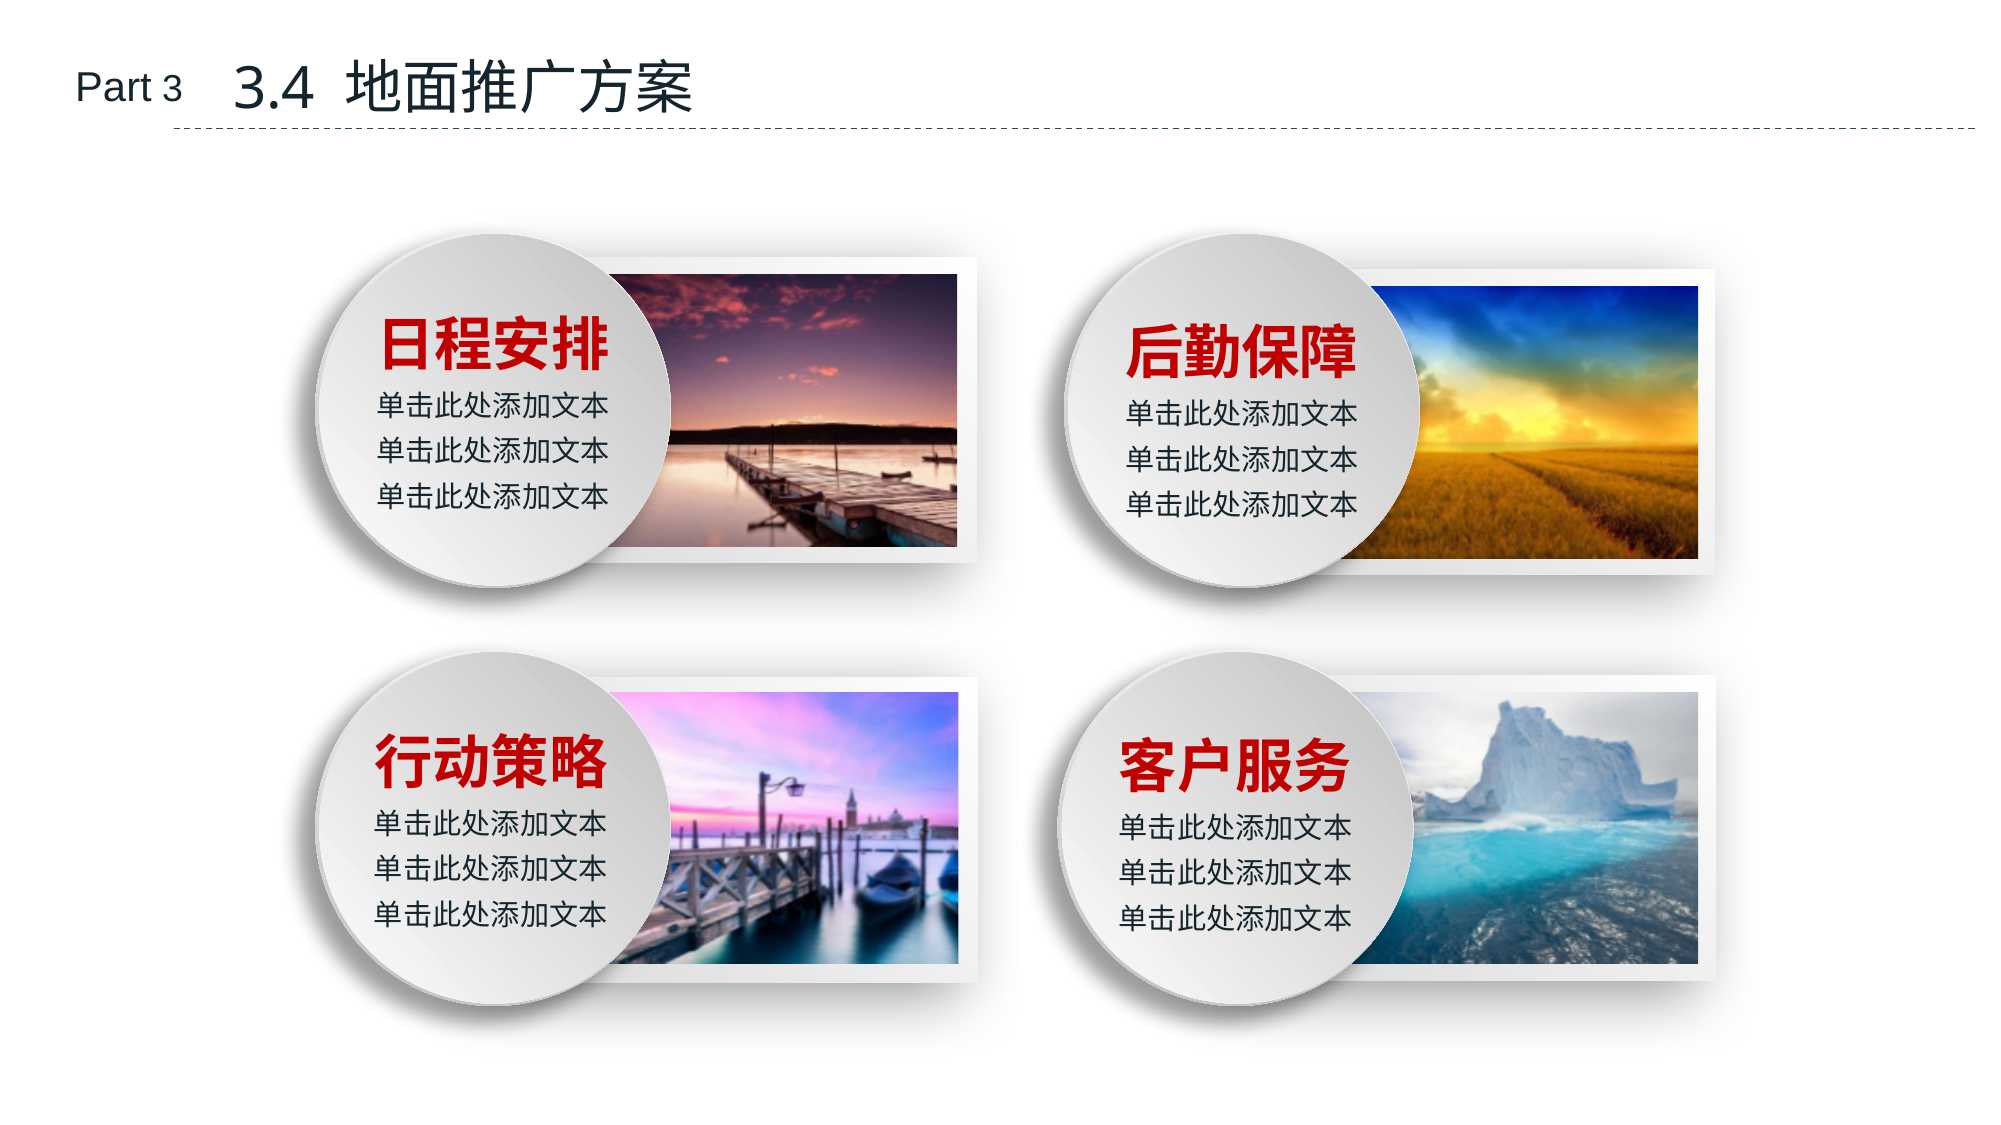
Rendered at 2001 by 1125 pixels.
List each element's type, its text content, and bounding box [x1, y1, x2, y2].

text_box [1424, 269, 1715, 575]
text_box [676, 677, 978, 983]
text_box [1063, 231, 1420, 589]
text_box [1418, 675, 1717, 981]
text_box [676, 257, 977, 563]
text_box 3.4 地面推广方案 [218, 42, 1046, 127]
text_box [1057, 649, 1414, 1007]
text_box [314, 649, 671, 1007]
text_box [314, 231, 671, 589]
text_box Part 3 [22, 52, 198, 118]
